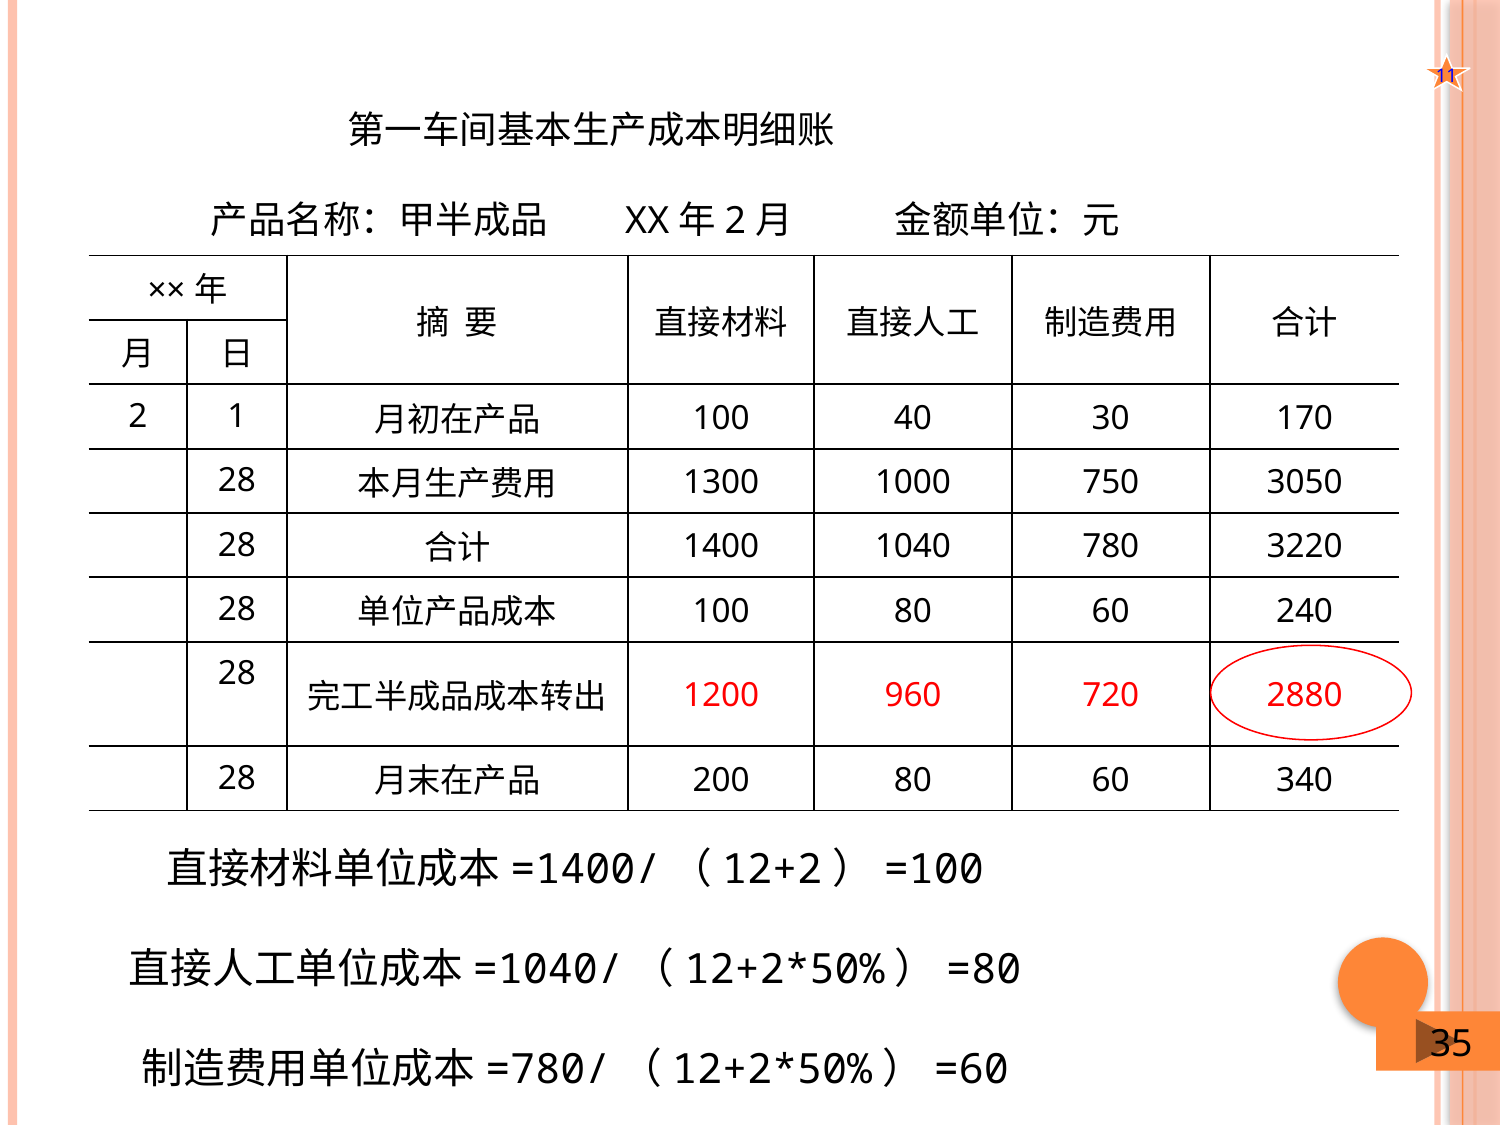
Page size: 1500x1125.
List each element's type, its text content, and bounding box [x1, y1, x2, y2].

table_cell 28 [188, 450, 286, 512]
table_cell [89, 514, 186, 576]
table_cell 1300 [629, 450, 813, 512]
table_cell 完工半成品成本转出 [288, 643, 627, 745]
table_cell 月末在产品 [288, 747, 627, 810]
table_header 摘 要 [288, 256, 627, 383]
table_cell 780 [1013, 514, 1209, 576]
table_cell 960 [815, 643, 1011, 745]
table_header 制造费用 [1013, 256, 1209, 383]
table_cell 3050 [1211, 450, 1399, 512]
text_box 35 [1376, 1011, 1500, 1071]
table_cell 合计 [288, 514, 627, 576]
table_cell 月初在产品 [288, 385, 627, 448]
table_cell 80 [815, 747, 1011, 810]
table_cell 28 [188, 643, 286, 745]
text_box [1210, 645, 1412, 740]
table_cell 30 [1013, 385, 1209, 448]
table_cell 240 [1211, 578, 1399, 641]
table_cell 200 [629, 747, 813, 810]
table_cell 1000 [815, 450, 1011, 512]
table_cell 1200 [629, 643, 813, 745]
text_box 直接材料单位成本=1400/（12+2）=100 直接人工单位成本=1040/（12+2*50%）=80 制造费用单位成本=780/（12+2*50%）=60 [114, 834, 1037, 1099]
table_header 合计 [1211, 256, 1399, 383]
table_cell 2880 [1211, 643, 1399, 684]
table_cell 40 [815, 385, 1011, 448]
table_cell 100 [629, 385, 813, 448]
table_cell 80 [815, 578, 1011, 641]
text_box 第一车间基本生产成本明细账 产品名称：甲半成品 XX年2月 金额单位：元 [171, 98, 1376, 249]
table_cell 340 [1211, 747, 1399, 810]
table_header 直接材料 [629, 256, 813, 383]
table_cell 60 [1013, 578, 1209, 641]
table_header ××年 [89, 256, 286, 319]
table_cell 28 [188, 514, 286, 576]
table_cell 3220 [1211, 514, 1399, 576]
table_cell 月 [89, 321, 186, 383]
table_cell 2 [89, 385, 186, 448]
table_cell [89, 450, 186, 512]
table_cell 28 [188, 747, 286, 810]
table_cell 28 [188, 578, 286, 641]
table_cell 720 [1013, 643, 1209, 745]
table_header 直接人工 [815, 256, 1011, 383]
table_cell [89, 578, 186, 641]
table_cell 170 [1211, 385, 1399, 448]
table_cell 本月生产费用 [288, 450, 627, 512]
table_cell 100 [629, 578, 813, 641]
table_cell 750 [1013, 450, 1209, 512]
table_cell 1 [188, 385, 286, 448]
table_cell [89, 643, 186, 745]
table_cell 1400 [629, 514, 813, 576]
table_cell 1040 [815, 514, 1011, 576]
text_box 11 [1423, 54, 1471, 91]
table_cell 2880 [1211, 701, 1399, 745]
table_cell 单位产品成本 [288, 578, 627, 641]
table_cell 日 [188, 321, 286, 383]
table_cell [89, 747, 186, 810]
table_cell 60 [1013, 747, 1209, 810]
